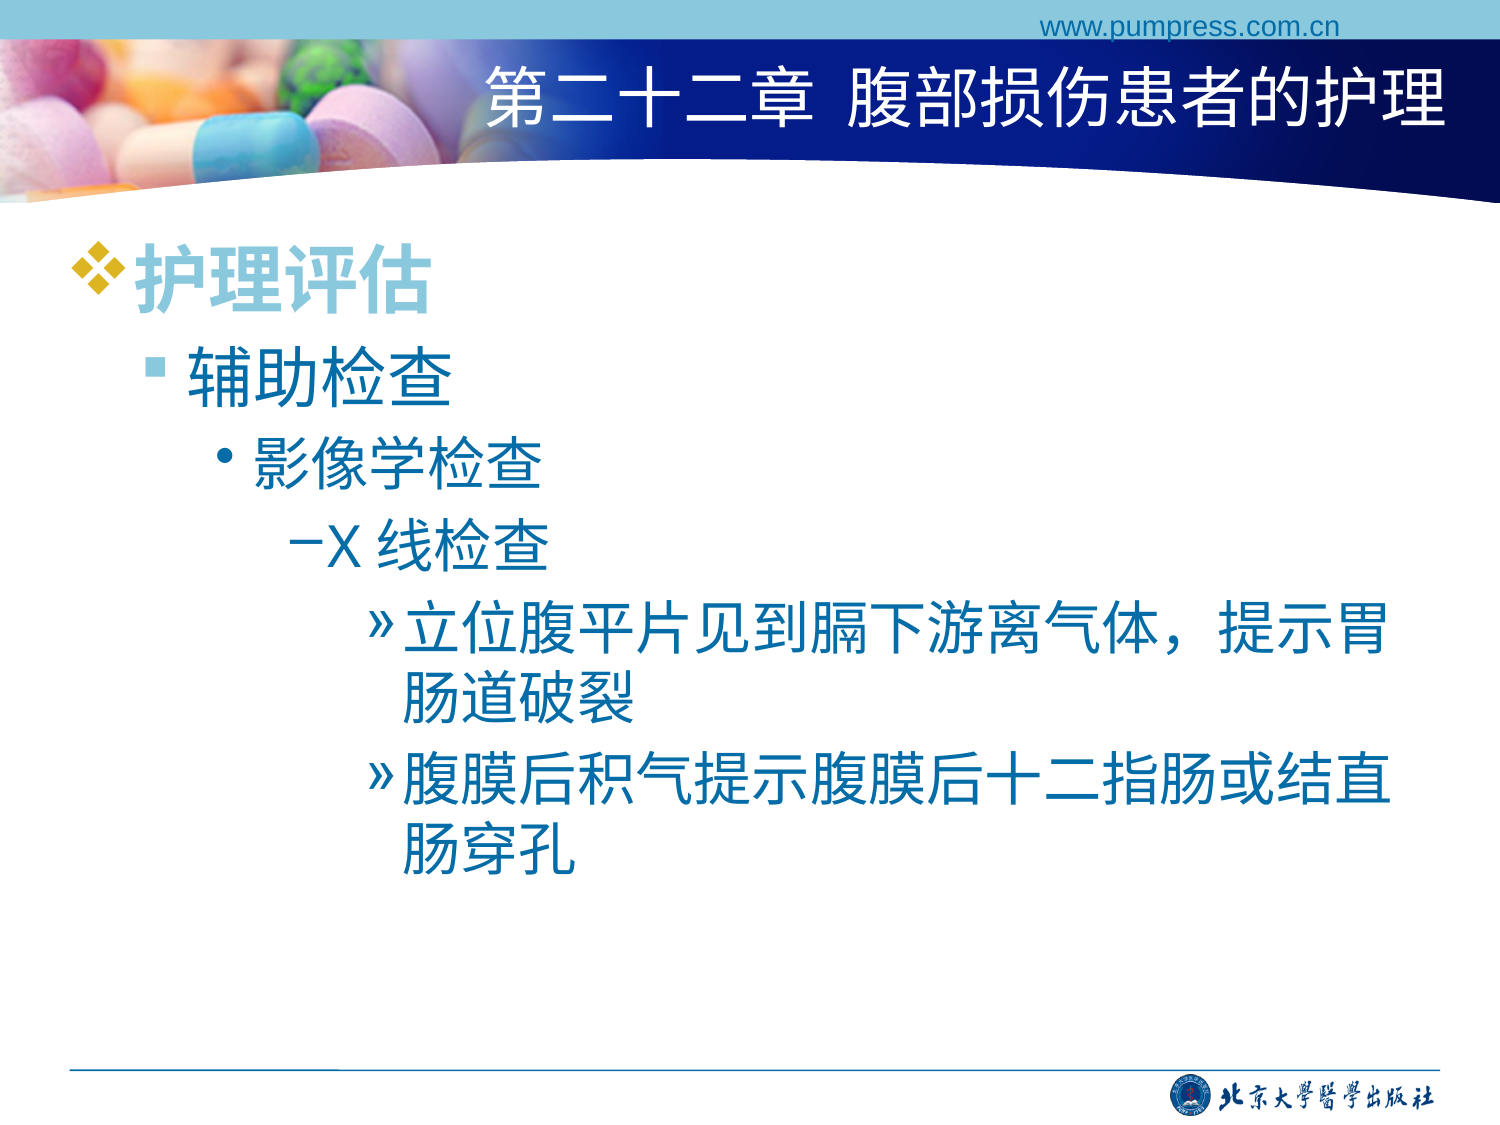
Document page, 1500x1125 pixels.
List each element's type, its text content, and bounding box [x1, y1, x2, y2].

picture [0, 40, 1500, 203]
title 第二十二章 腹部损伤患者的护理 [137, 49, 1463, 143]
picture [1170, 1074, 1436, 1118]
slide_number www.pumpress.com.cn [1025, 0, 1463, 38]
list 护理评估 辅助检查 影像学检查 X线检查 立位腹平片见到膈下游离气体，提示胃肠道破裂 腹膜后积气提示腹膜后十二指肠或结直肠穿孔 [49, 224, 1463, 1026]
